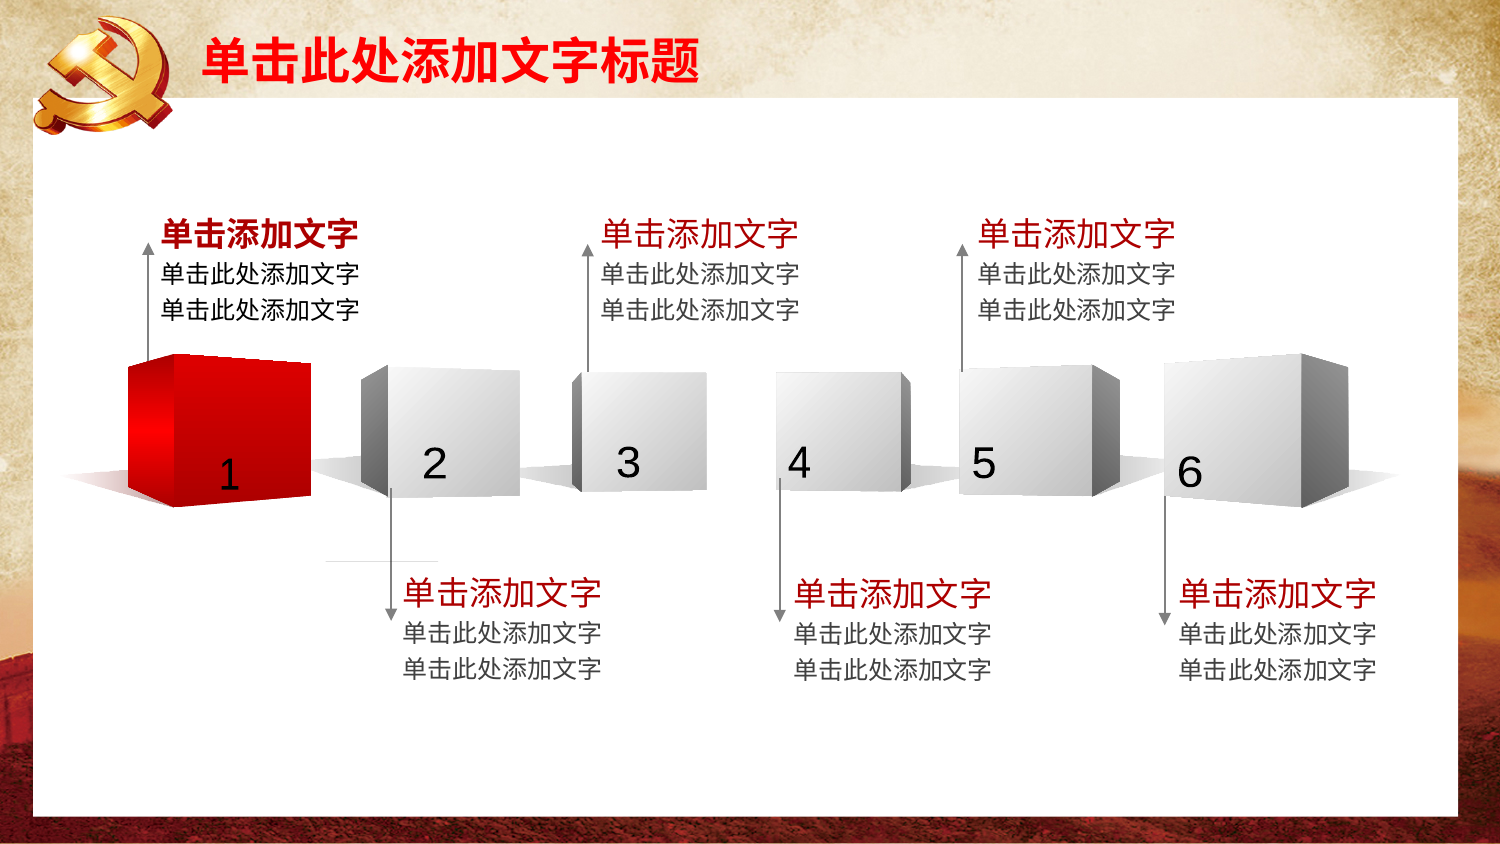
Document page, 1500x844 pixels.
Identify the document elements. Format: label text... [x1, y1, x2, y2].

text_box 单击添加文字 单击此处添加文字 单击此处添加文字 [585, 197, 820, 332]
text_box [142, 242, 155, 353]
text_box [156, 22, 573, 108]
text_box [776, 372, 959, 492]
picture [0, 0, 1500, 844]
text_box [1158, 508, 1171, 626]
text_box 单击添加文字 单击此处添加文字 单击此处添加文字 [145, 197, 380, 332]
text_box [1164, 353, 1406, 508]
text_box 单击添加文字 单击此处添加文字 单击此处添加文字 [778, 557, 1012, 692]
text_box [956, 243, 969, 364]
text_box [312, 364, 520, 498]
text_box [773, 492, 786, 623]
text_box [959, 364, 1164, 497]
text_box 单击添加文字 单击此处添加文字 单击此处添加文字 [1163, 557, 1397, 692]
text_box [520, 372, 706, 492]
text_box [581, 244, 594, 372]
text_box [384, 562, 398, 621]
text_box 单击添加文字 单击此处添加文字 单击此处添加文字 [388, 556, 622, 691]
text_box 单击添加文字 单击此处添加文字 单击此处添加文字 [962, 197, 1196, 332]
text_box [52, 353, 312, 508]
